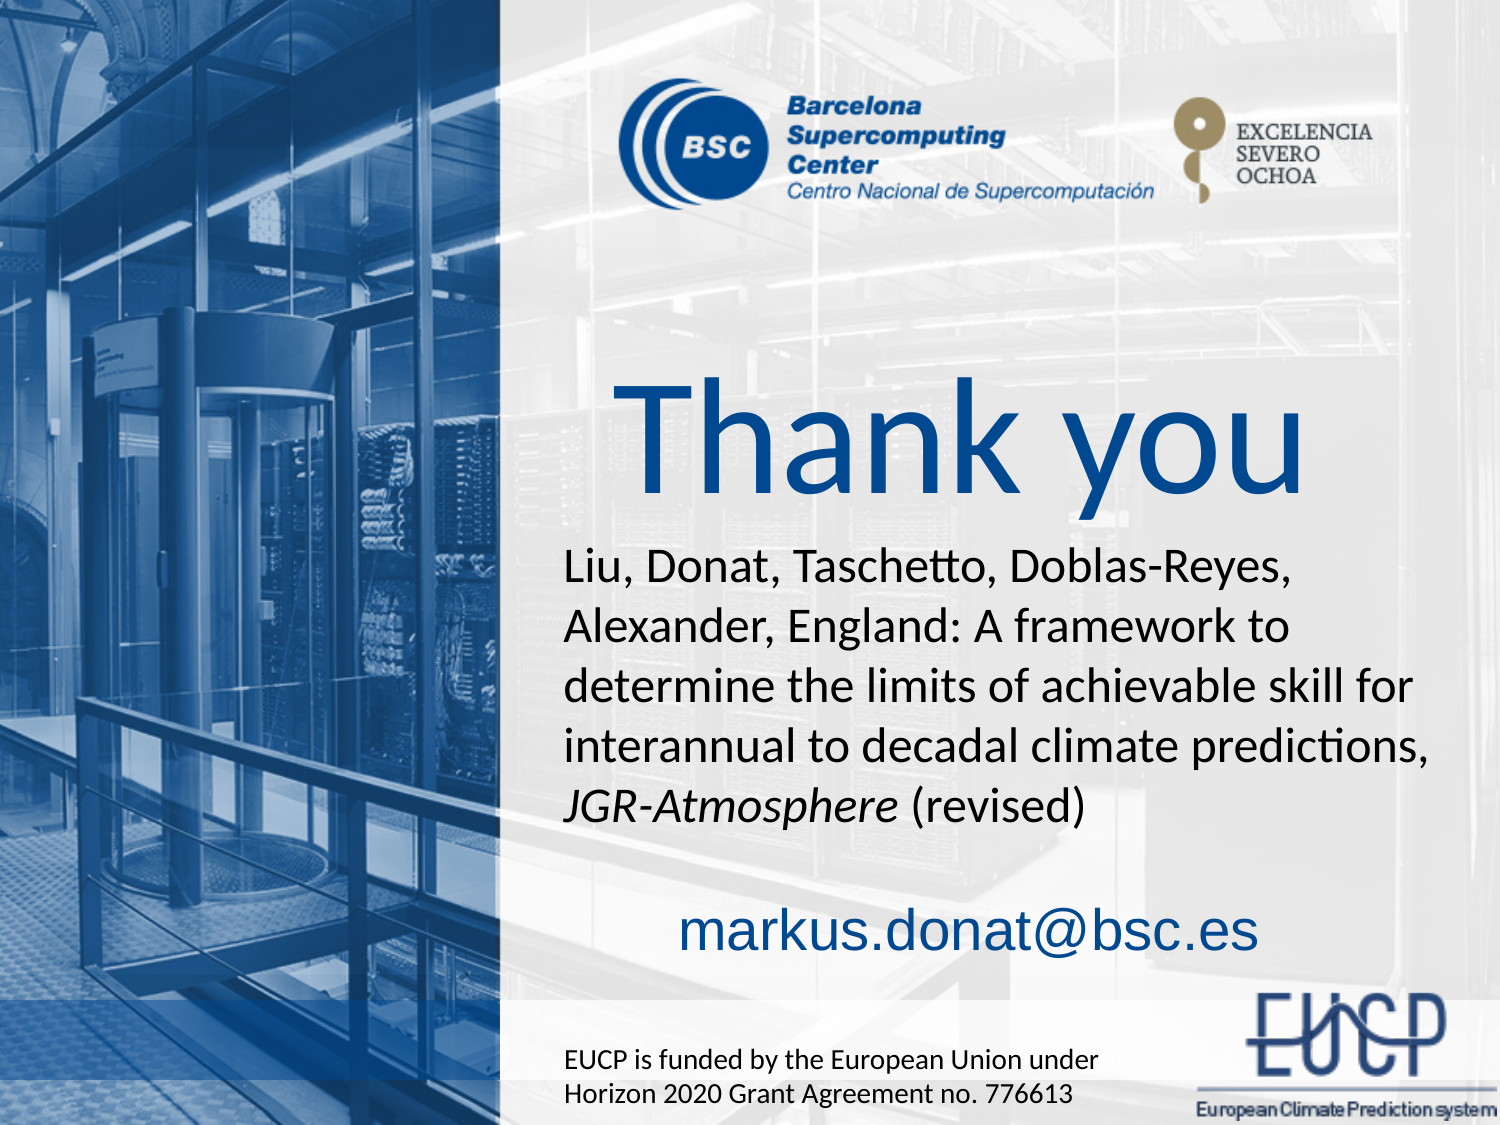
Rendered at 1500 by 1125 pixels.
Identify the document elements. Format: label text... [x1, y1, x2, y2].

picture [0, 0, 1500, 1125]
subtitle markus.donat@bsc.es [594, 888, 1345, 965]
text_box Liu, Donat, Taschetto, Doblas-Reyes, Alexander, England: A framework to determine the limits of achievable skill for interannual to decadal climate predictions, JGR-Atmosphere (revised) [548, 524, 1479, 840]
title Thank you [567, 309, 1393, 524]
text_box EUCP is funded by the European Union under Horizon 2020 Grant Agreement no. 776613 [549, 1032, 1145, 1118]
